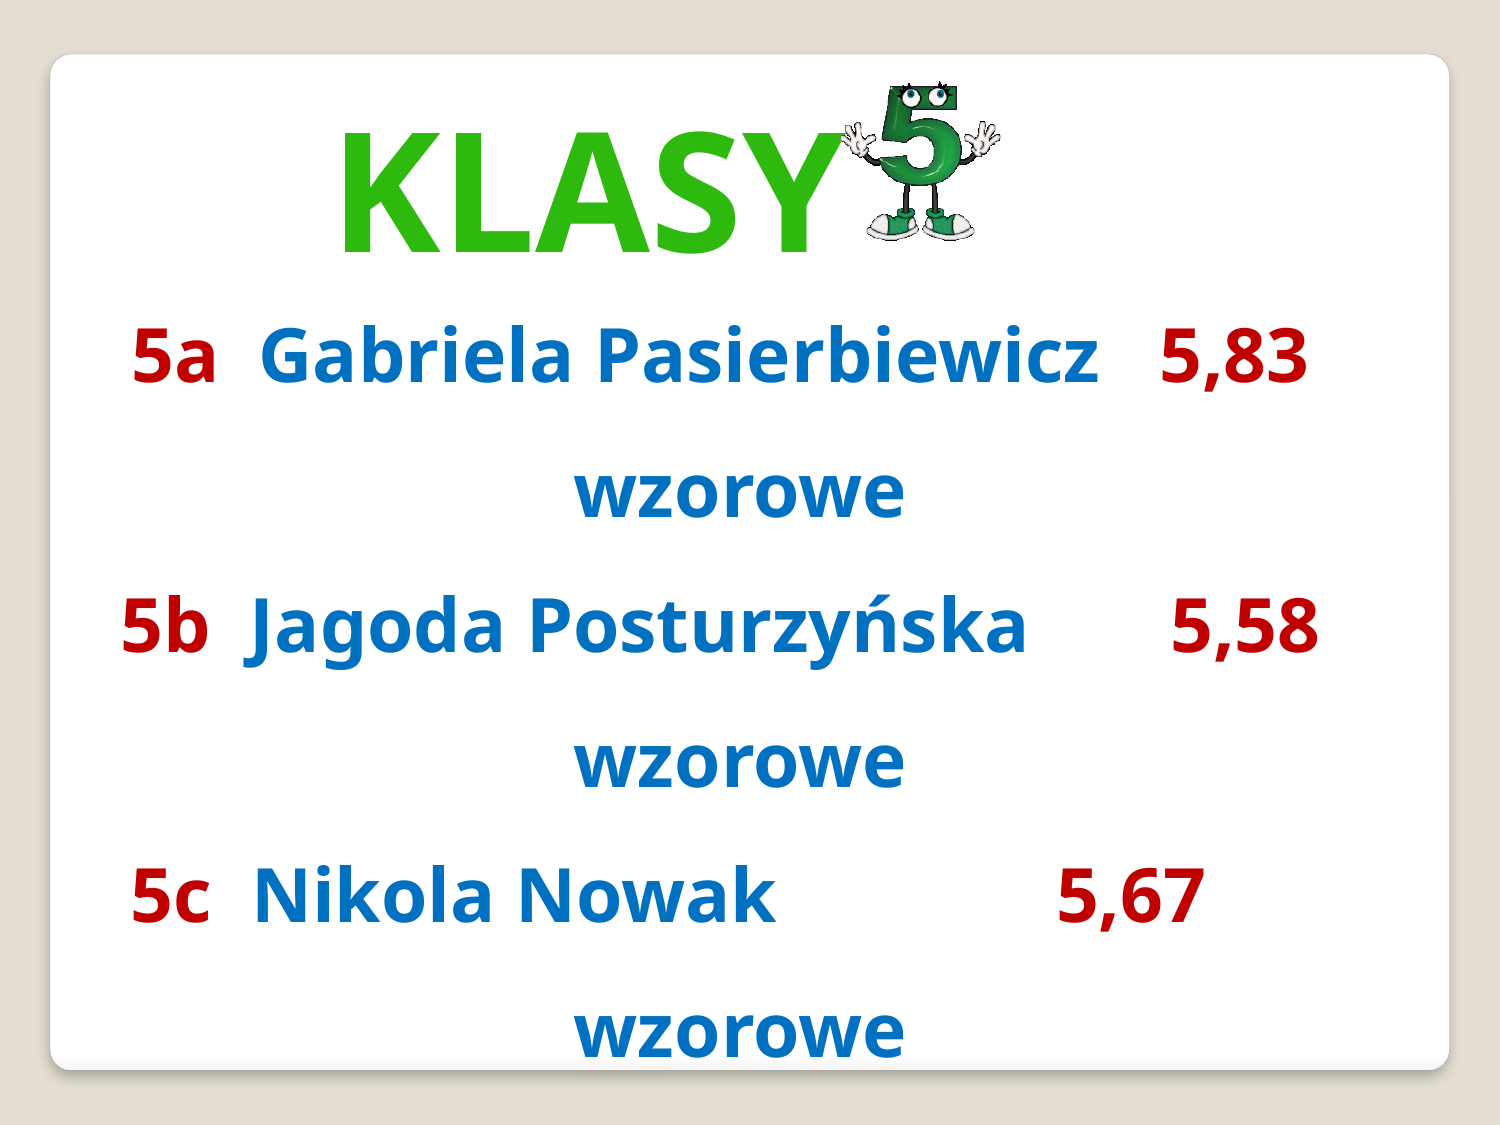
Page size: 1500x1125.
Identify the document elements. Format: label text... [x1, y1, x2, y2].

text_box 5a Gabriela Pasierbiewicz 5,83 wzorowe 5b Jagoda Posturzyńska 5,58 wzorowe 5c Nikola Nowak 5,67 wzorowe 5d Dawid Król 5,92 wzorowe 5e Kacper Snopek 5,82 wzorowe 5f Nikola Rubczewska 5,33 wzorowe [53, 255, 1447, 1125]
text_box KLASY [316, 78, 818, 255]
picture [820, 54, 1016, 244]
